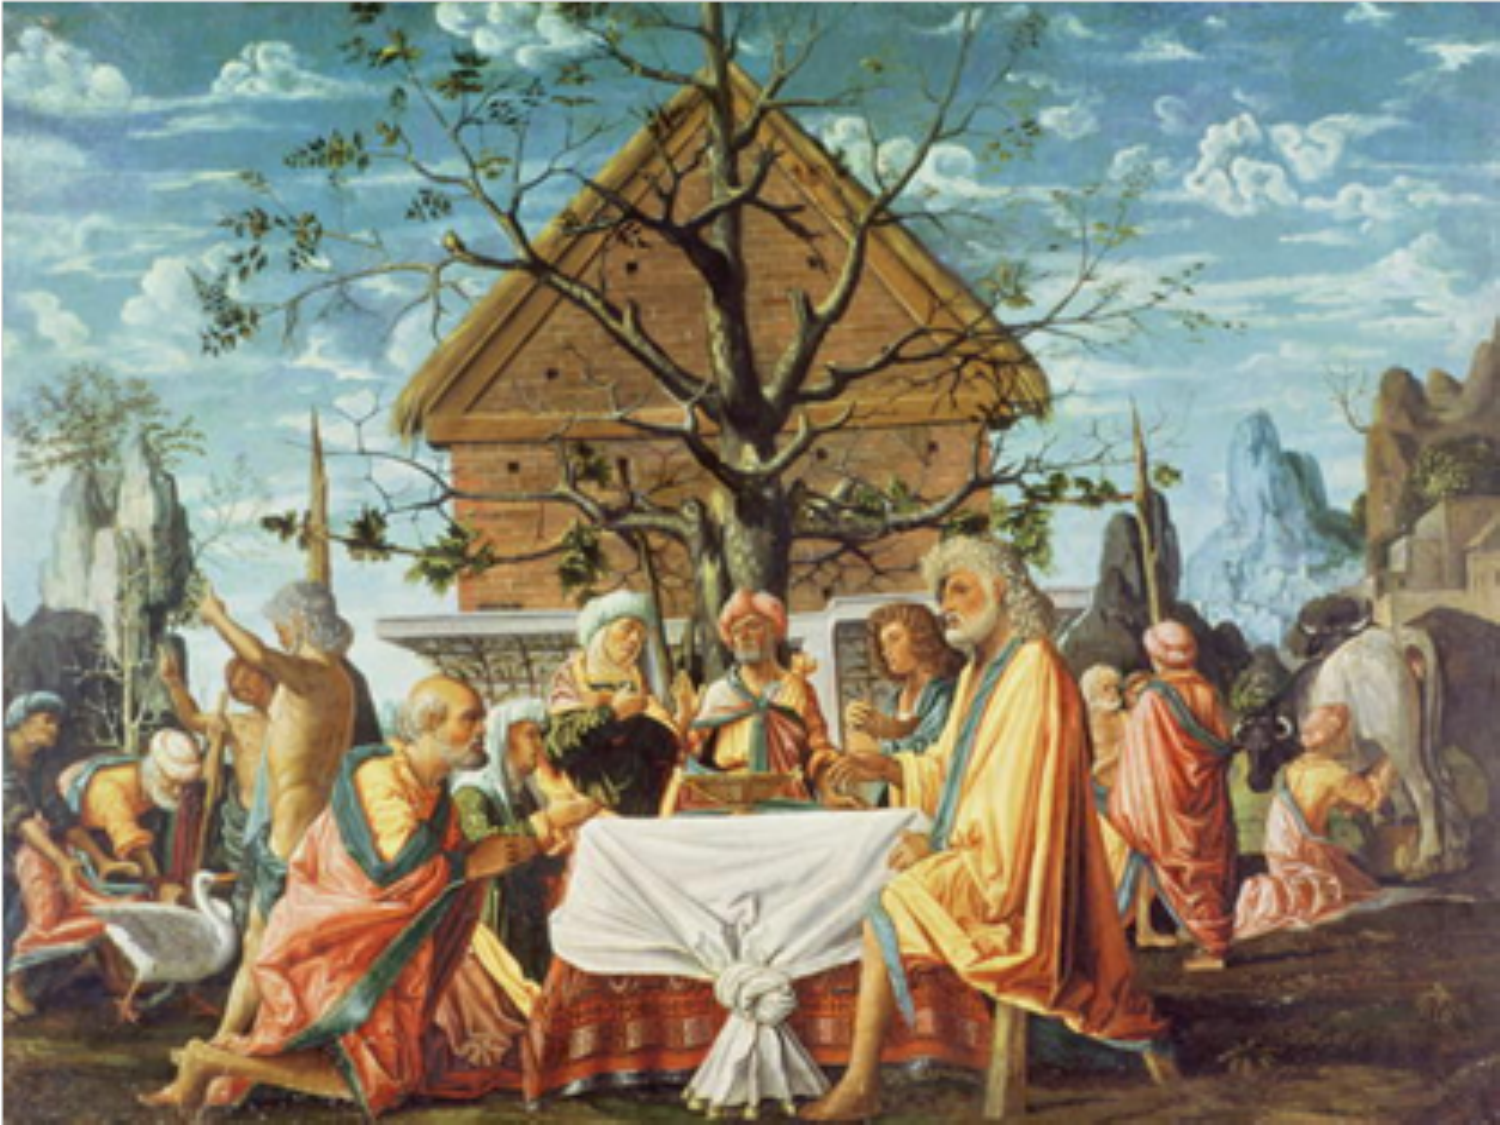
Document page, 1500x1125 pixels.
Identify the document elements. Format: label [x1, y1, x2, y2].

list [0, 0, 1500, 1125]
